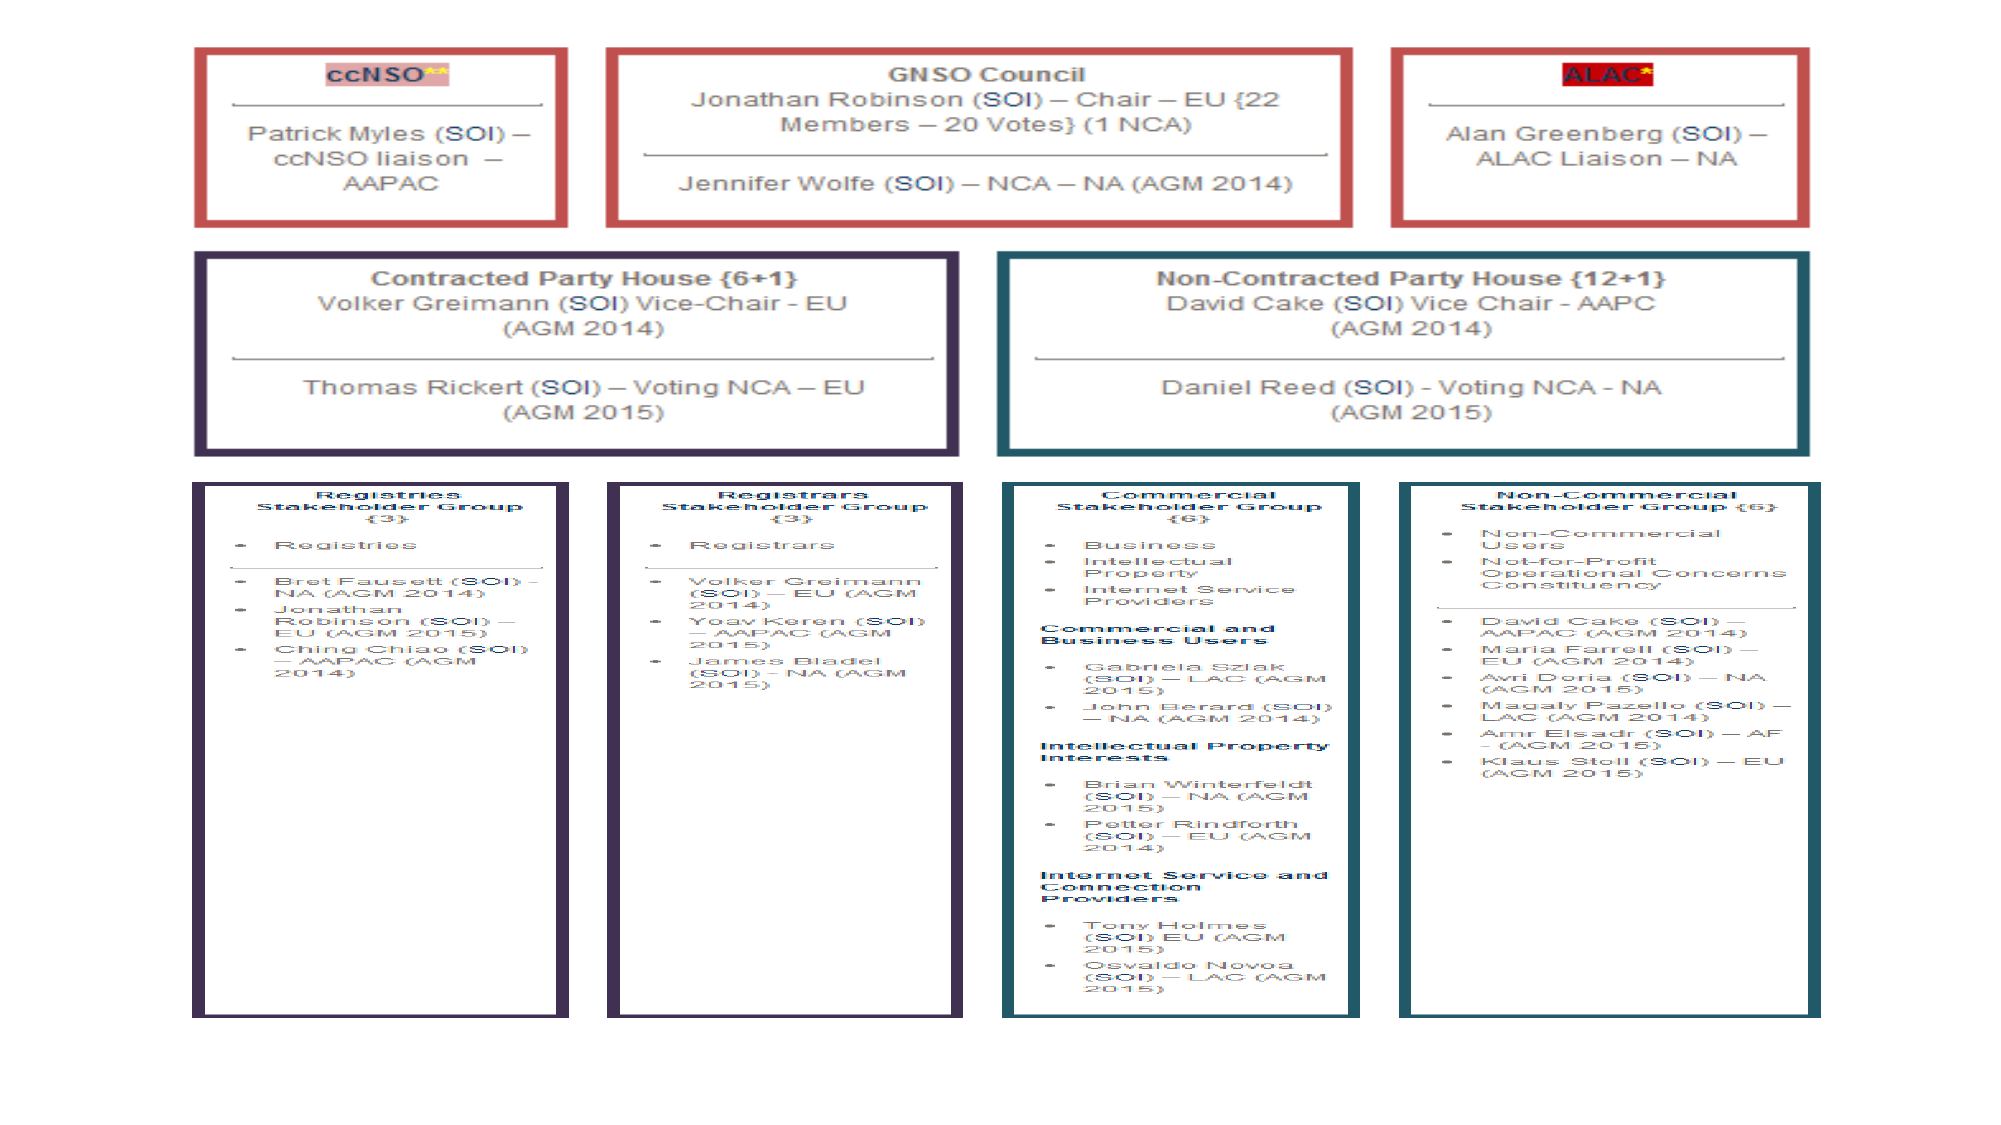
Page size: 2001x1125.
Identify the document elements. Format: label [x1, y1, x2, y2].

picture [180, 18, 1856, 1023]
